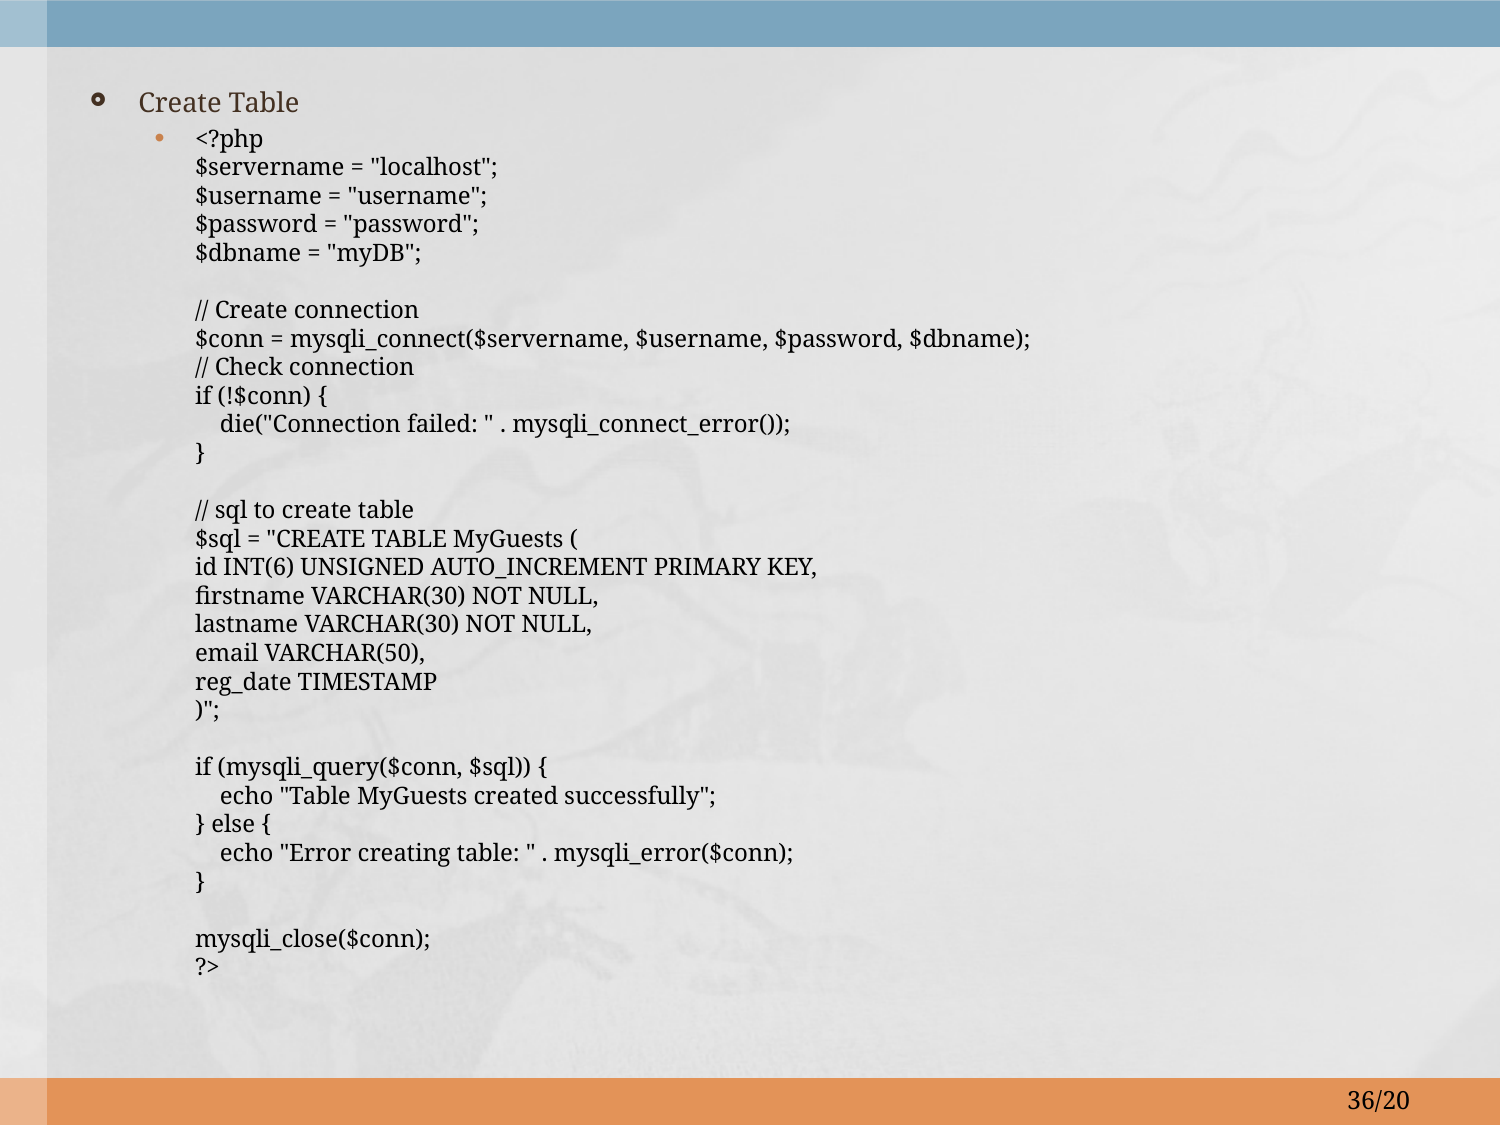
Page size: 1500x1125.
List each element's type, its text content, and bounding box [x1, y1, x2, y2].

list Create Table <?php $servername = "localhost"; $username = "username"; $password = "password"; $dbname = "myDB"; // Create connection $conn = mysqli_connect($servername, $username, $password, $dbname); // Check connection if (!$conn) { die("Connection failed: " . mysqli_connect_error()); } // sql to create table $sql = "CREATE TABLE MyGuests ( id INT(6) UNSIGNED AUTO_INCREMENT PRIMARY KEY, firstname VARCHAR(30) NOT NULL, lastname VARCHAR(30) NOT NULL, email VARCHAR(50), reg_date TIMESTAMP )"; if (mysqli_query($conn, $sql)) { echo "Table MyGuests created successfully"; } else { echo "Error creating table: " . mysqli_error($conn); } mysqli_close($conn); ?> [75, 78, 1425, 1005]
slide_number 36/20 [1074, 1078, 1425, 1125]
